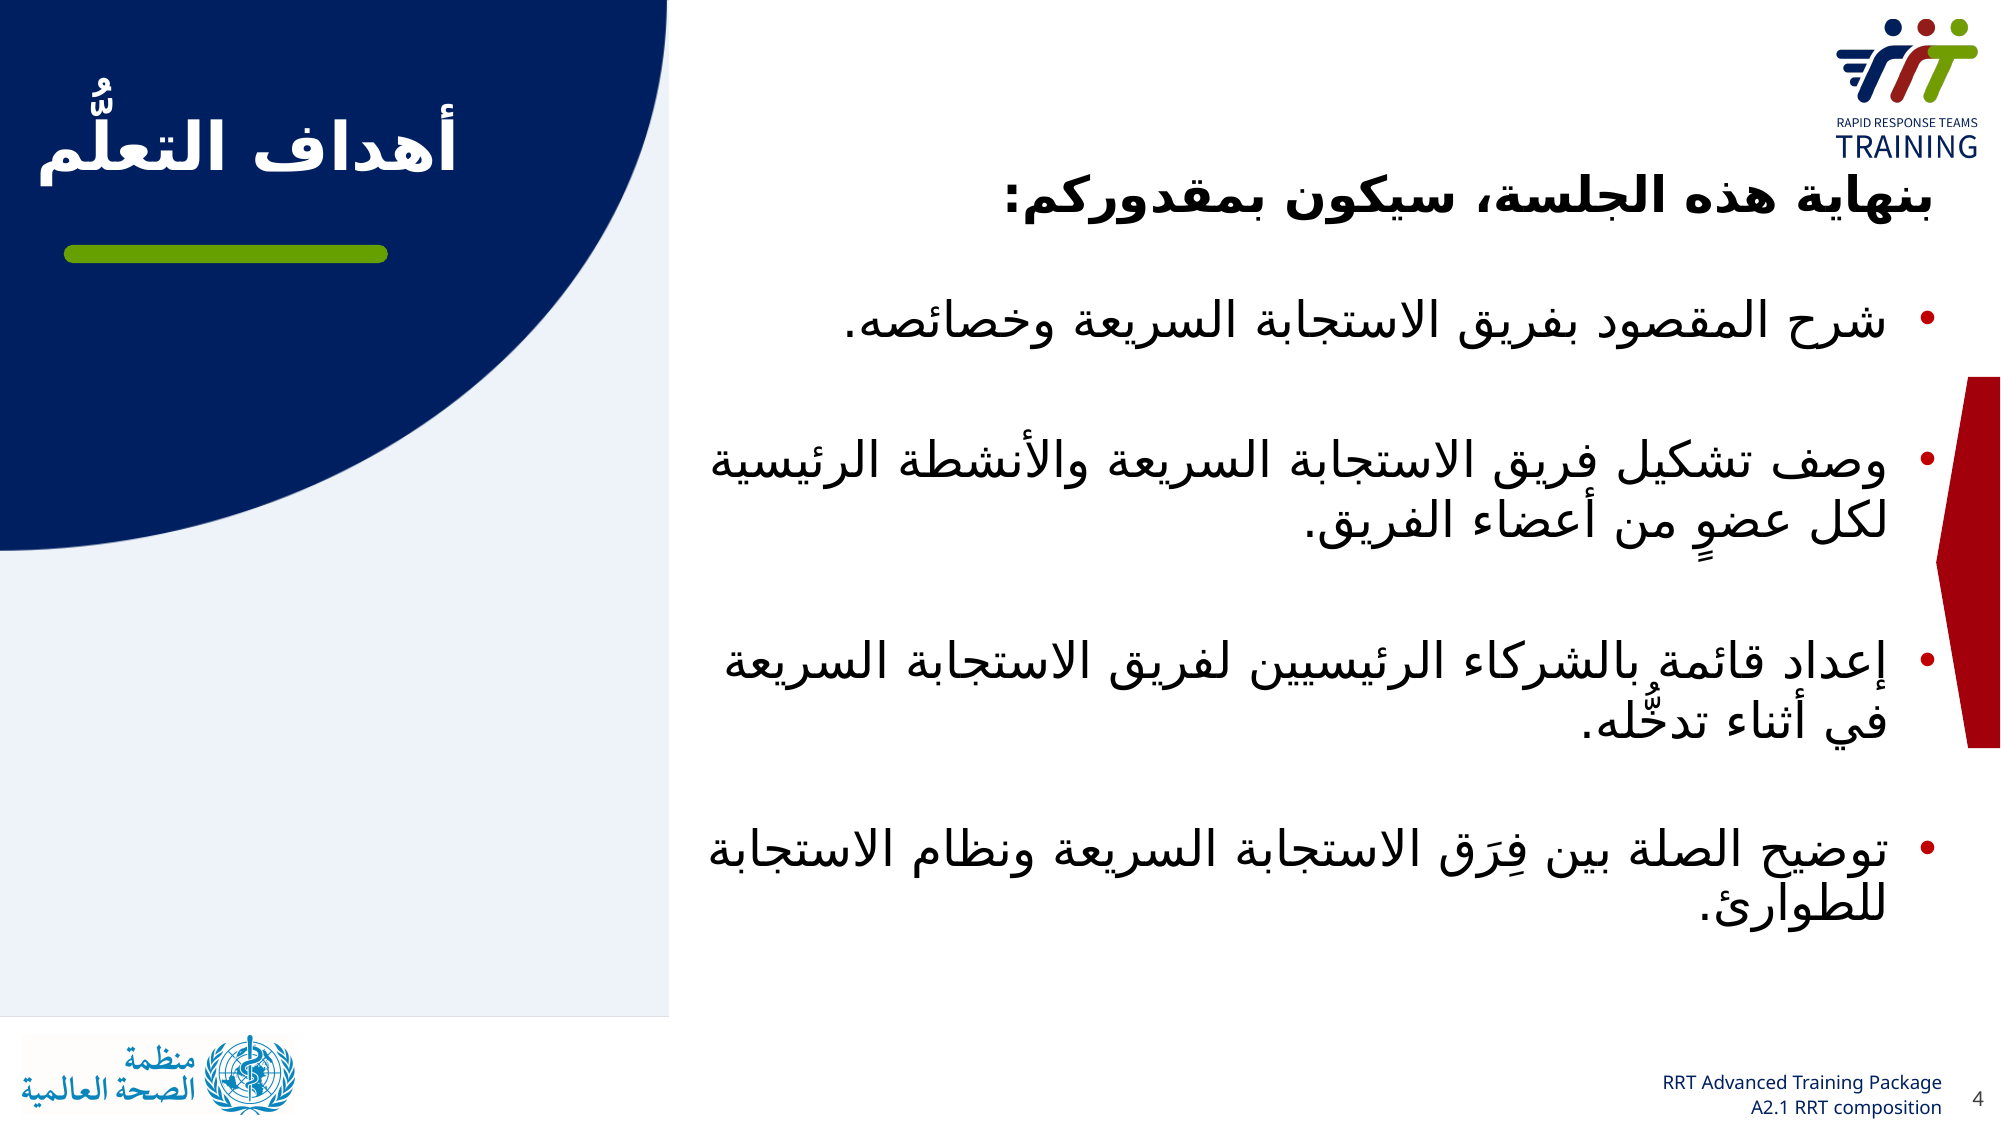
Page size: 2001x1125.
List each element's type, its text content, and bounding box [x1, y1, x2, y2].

text_box [63, 244, 388, 264]
picture [22, 1035, 295, 1115]
list بنهاية هذه الجلسة، سيكون بمقدوركم: شرح المقصود بفريق الاستجابة السريعة وخصائصه. وصف تشكيل فريق الاستجابة السريعة والأنشطة الرئيسية لكل عضوٍ من أعضاء الفريق. إعداد قائمة بالشركاء الرئيسيين لفريق الاستجابة السريعة في أثناء تدخُّله. توضيح الصلة بين فِرَق الاستجابة السريعة ونظام الاستجابة للطوارئ. [701, 168, 1937, 1039]
picture [1835, 19, 1978, 167]
title أهداف التعلُّم [0, 112, 461, 431]
picture [0, 0, 669, 1018]
picture [252, 1050, 258, 1059]
slide_number 4 [1882, 1039, 1912, 1082]
